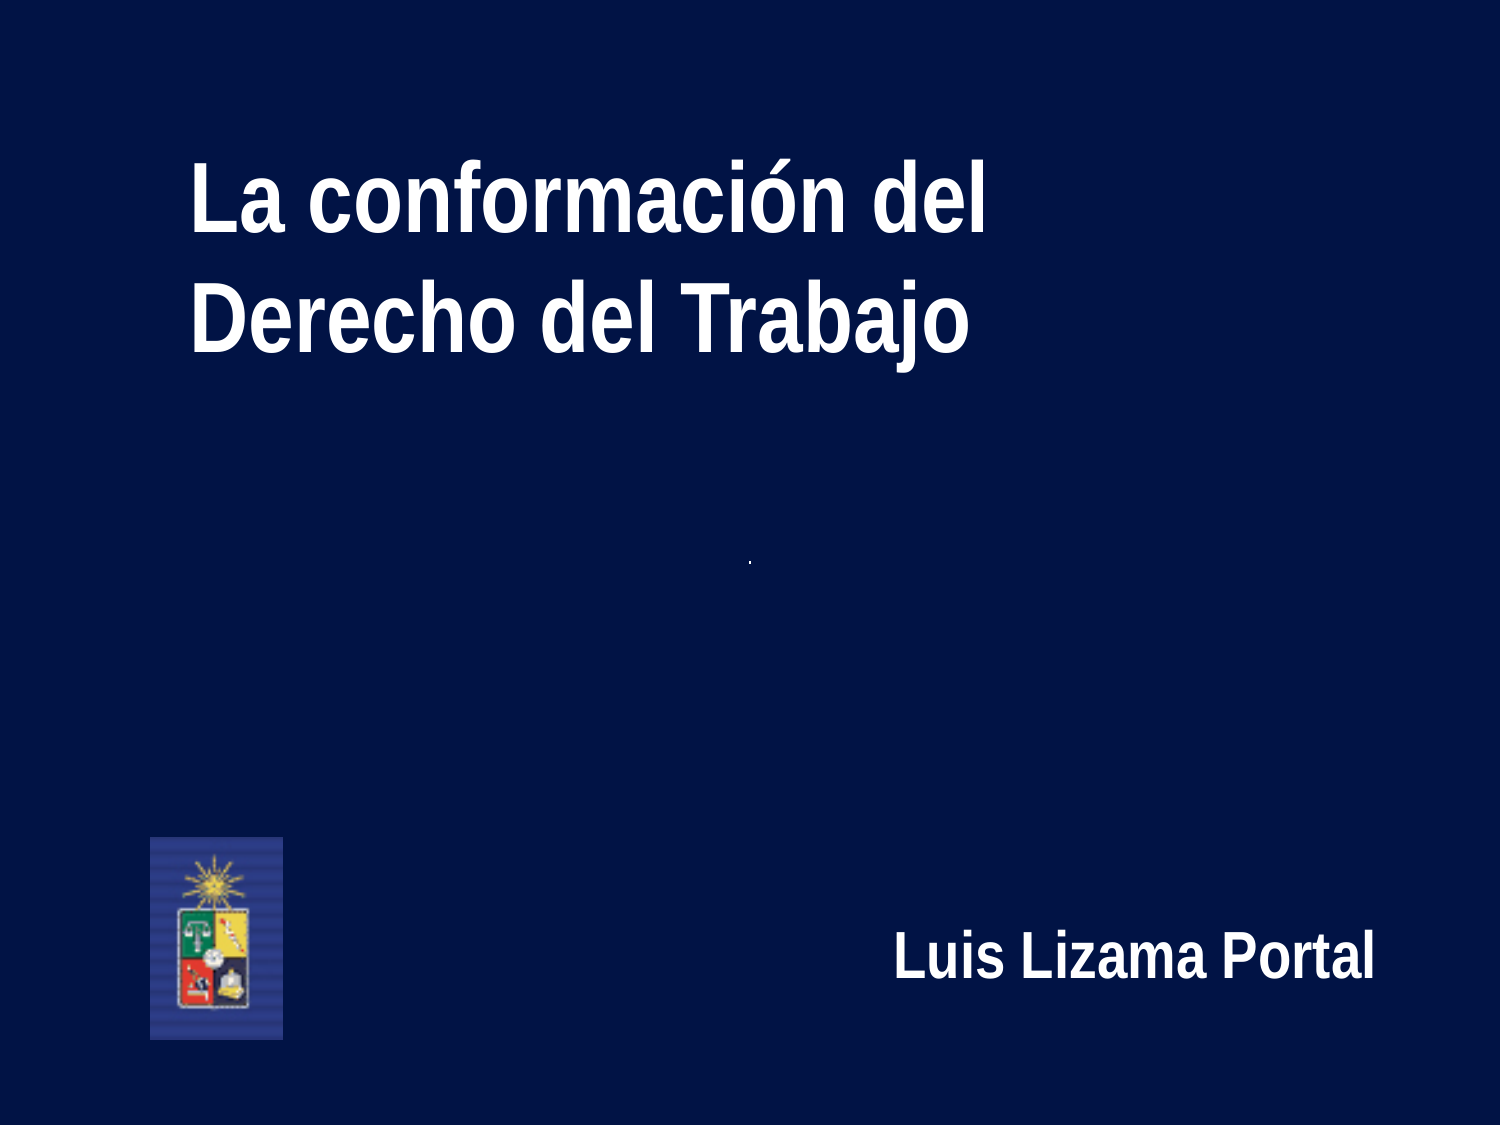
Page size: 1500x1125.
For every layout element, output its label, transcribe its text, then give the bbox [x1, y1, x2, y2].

picture [149, 837, 284, 1040]
text_box Luis Lizama Portal [878, 904, 1393, 999]
text_box La conformación del Derecho del Trabajo [174, 124, 1013, 380]
